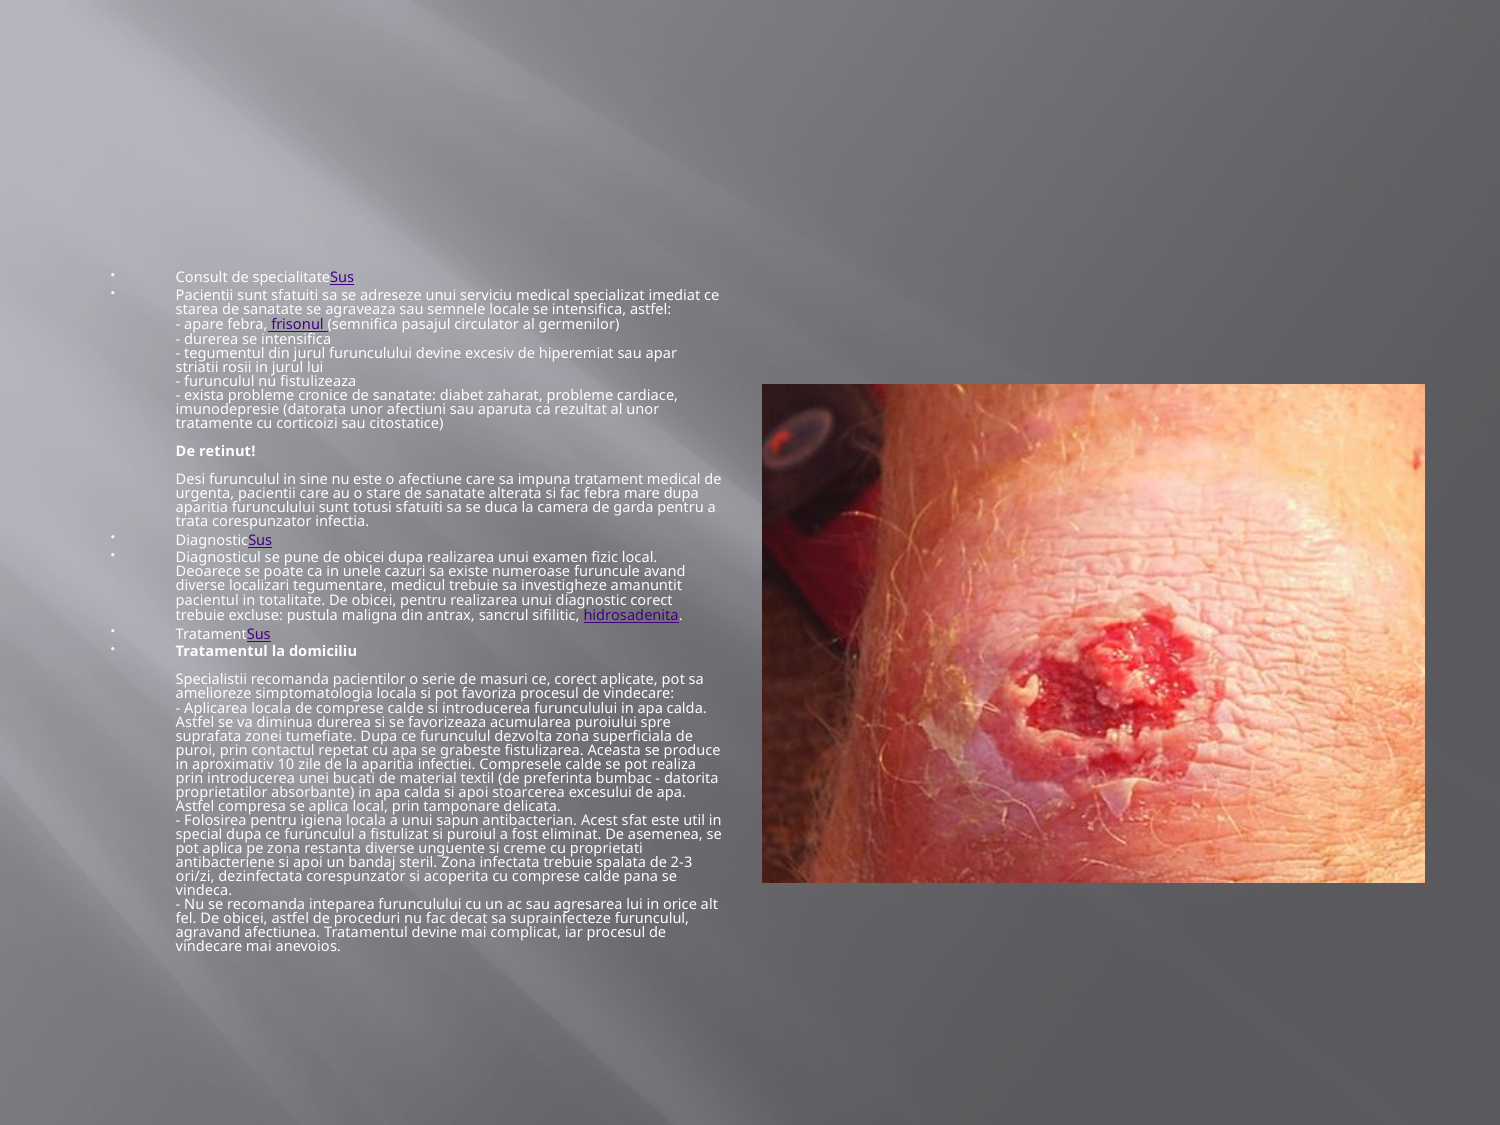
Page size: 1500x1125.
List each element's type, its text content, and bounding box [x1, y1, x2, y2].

list Consult de specialitateSus Pacientii sunt sfatuiti sa se adreseze unui serviciu medical specializat imediat ce starea de sanatate se agraveaza sau semnele locale se intensifica, astfel: - apare febra, frisonul (semnifica pasajul circulator al germenilor) - durerea se intensifica - tegumentul din jurul furunculului devine excesiv de hiperemiat sau apar striatii rosii in jurul lui - furunculul nu fistulizeaza - exista probleme cronice de sanatate: diabet zaharat, probleme cardiace, imunodepresie (datorata unor afectiuni sau aparuta ca rezultat al unor tratamente cu corticoizi sau citostatice) De retinut! Desi furunculul in sine nu este o afectiune care sa impuna tratament medical de urgenta, pacientii care au o stare de sanatate alterata si fac febra mare dupa aparitia furunculului sunt totusi sfatuiti sa se duca la camera de garda pentru a trata corespunzator infectia. DiagnosticSus Diagnosticul se pune de obicei dupa realizarea unui examen fizic local. Deoarece se poate ca in unele cazuri sa existe numeroase furuncule avand diverse localizari tegumentare, medicul trebuie sa investigheze amanuntit pacientul in totalitate. De obicei, pentru realizarea unui diagnostic corect trebuie excluse: pustula maligna din antrax, sancrul sifilitic, hidrosadenita. TratamentSus Tratamentul la domiciliu Specialistii recomanda pacientilor o serie de masuri ce, corect aplicate, pot sa amelioreze simptomatologia locala si pot favoriza procesul de vindecare: - Aplicarea locala de comprese calde si introducerea furunculului in apa calda. Astfel se va diminua durerea si se favorizeaza acumularea puroiului spre suprafata zonei tumefiate. Dupa ce furunculul dezvolta zona superficiala de puroi, prin contactul repetat cu apa se grabeste fistulizarea. Aceasta se produce in aproximativ 10 zile de la aparitia infectiei. Compresele calde se pot realiza prin introducerea unei bucati de material textil (de preferinta bumbac - datorita proprietatilor absorbante) in apa calda si apoi stoarcerea excesului de apa. Astfel compresa se aplica local, prin tamponare delicata. - Folosirea pentru igiena locala a unui sapun antibacterian. Acest sfat este util in special dupa ce furunculul a fistulizat si puroiul a fost eliminat. De asemenea, se pot aplica pe zona restanta diverse unguente si creme cu proprietati antibacteriene si apoi un bandaj steril. Zona infectata trebuie spalata de 2-3 ori/zi, dezinfectata corespunzator si acoperita cu comprese calde pana se vindeca. - Nu se recomanda inteparea furunculului cu un ac sau agresarea lui in orice alt fel. De obicei, astfel de proceduri nu fac decat sa suprainfecteze furunculul, agravand afectiunea. Tratamentul devine mai complicat, iar procesul de vindecare mai anevoios. [74, 262, 738, 1006]
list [762, 384, 1426, 883]
